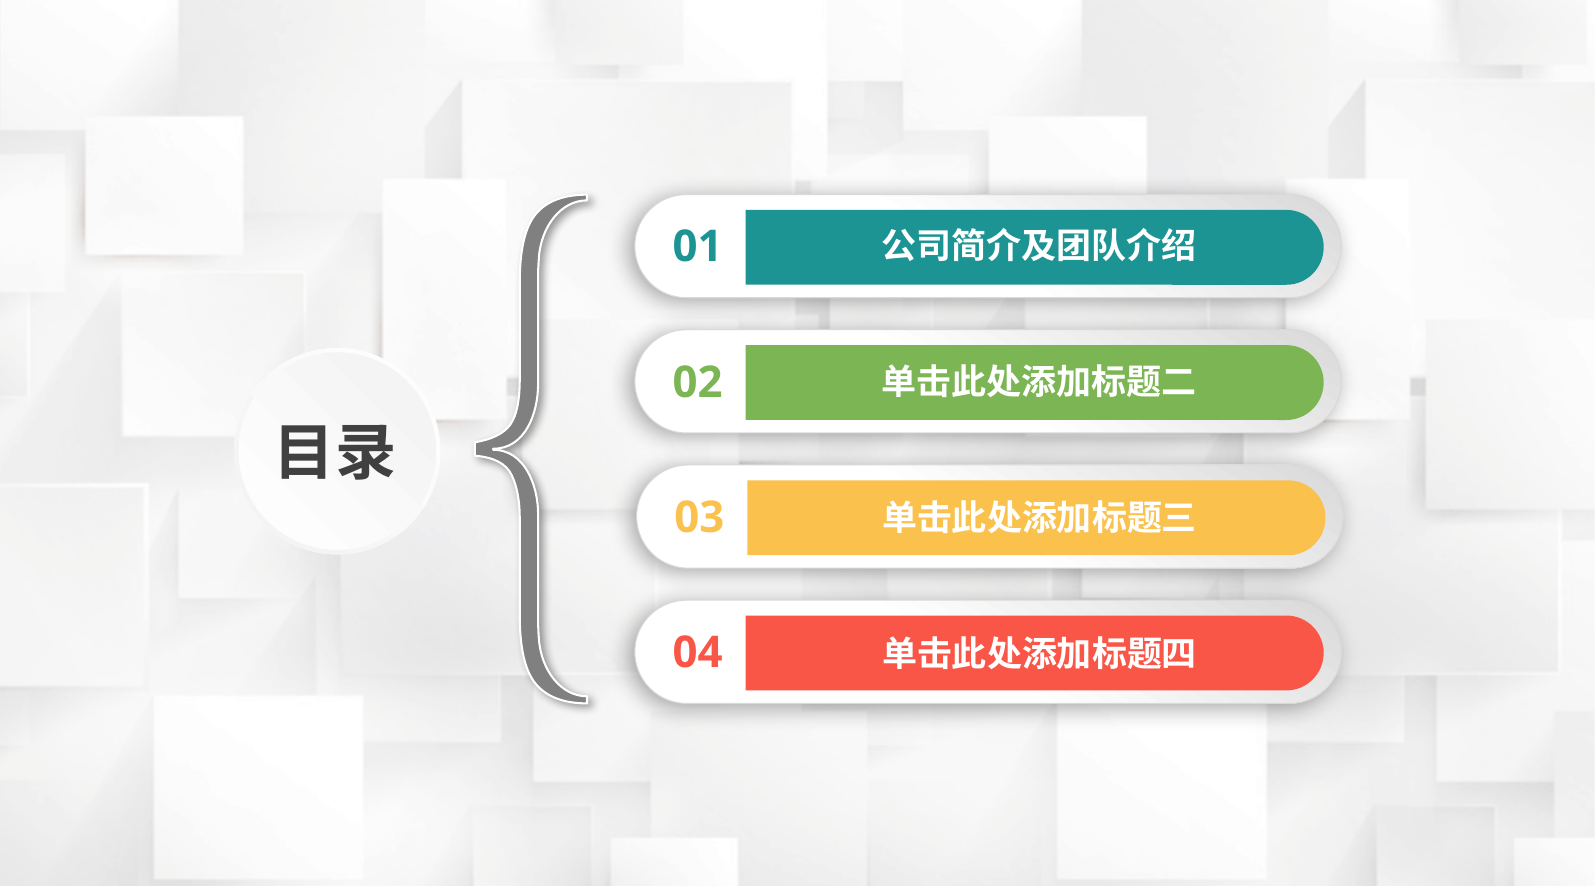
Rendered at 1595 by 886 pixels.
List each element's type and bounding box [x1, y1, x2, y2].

text_box [634, 194, 1342, 298]
text_box [636, 464, 1344, 569]
text_box [634, 329, 1342, 434]
text_box [634, 599, 1342, 704]
picture [0, 0, 1595, 886]
text_box [233, 347, 441, 555]
